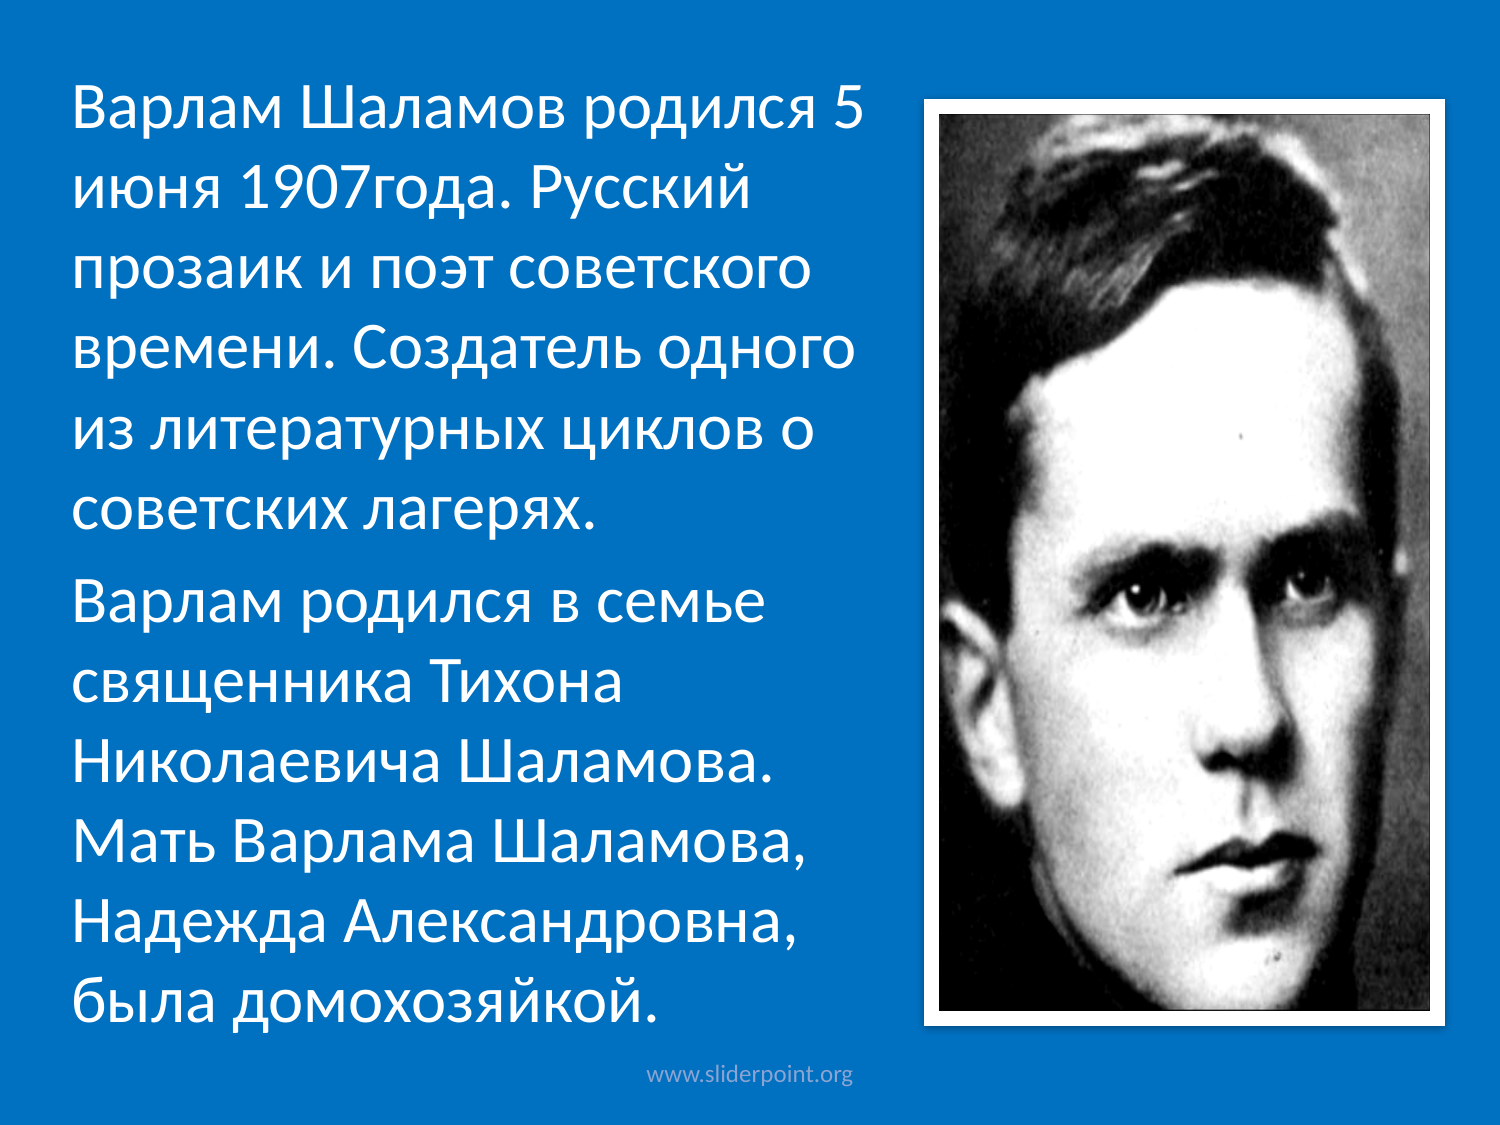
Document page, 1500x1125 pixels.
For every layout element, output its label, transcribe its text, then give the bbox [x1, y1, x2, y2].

list Варлам Шаламов родился 5 июня 1907года. Русский прозаик и поэт советского времени. Создатель одного из литературных циклов о советских лагерях. Варлам родился в семье священника Тихона Николаевича Шаламова. Мать Варлама Шаламова, Надежда Александровна, была домохозяйкой. [0, 54, 892, 1059]
footer www.sliderpoint.org [512, 1042, 988, 1103]
picture [938, 113, 1431, 1012]
